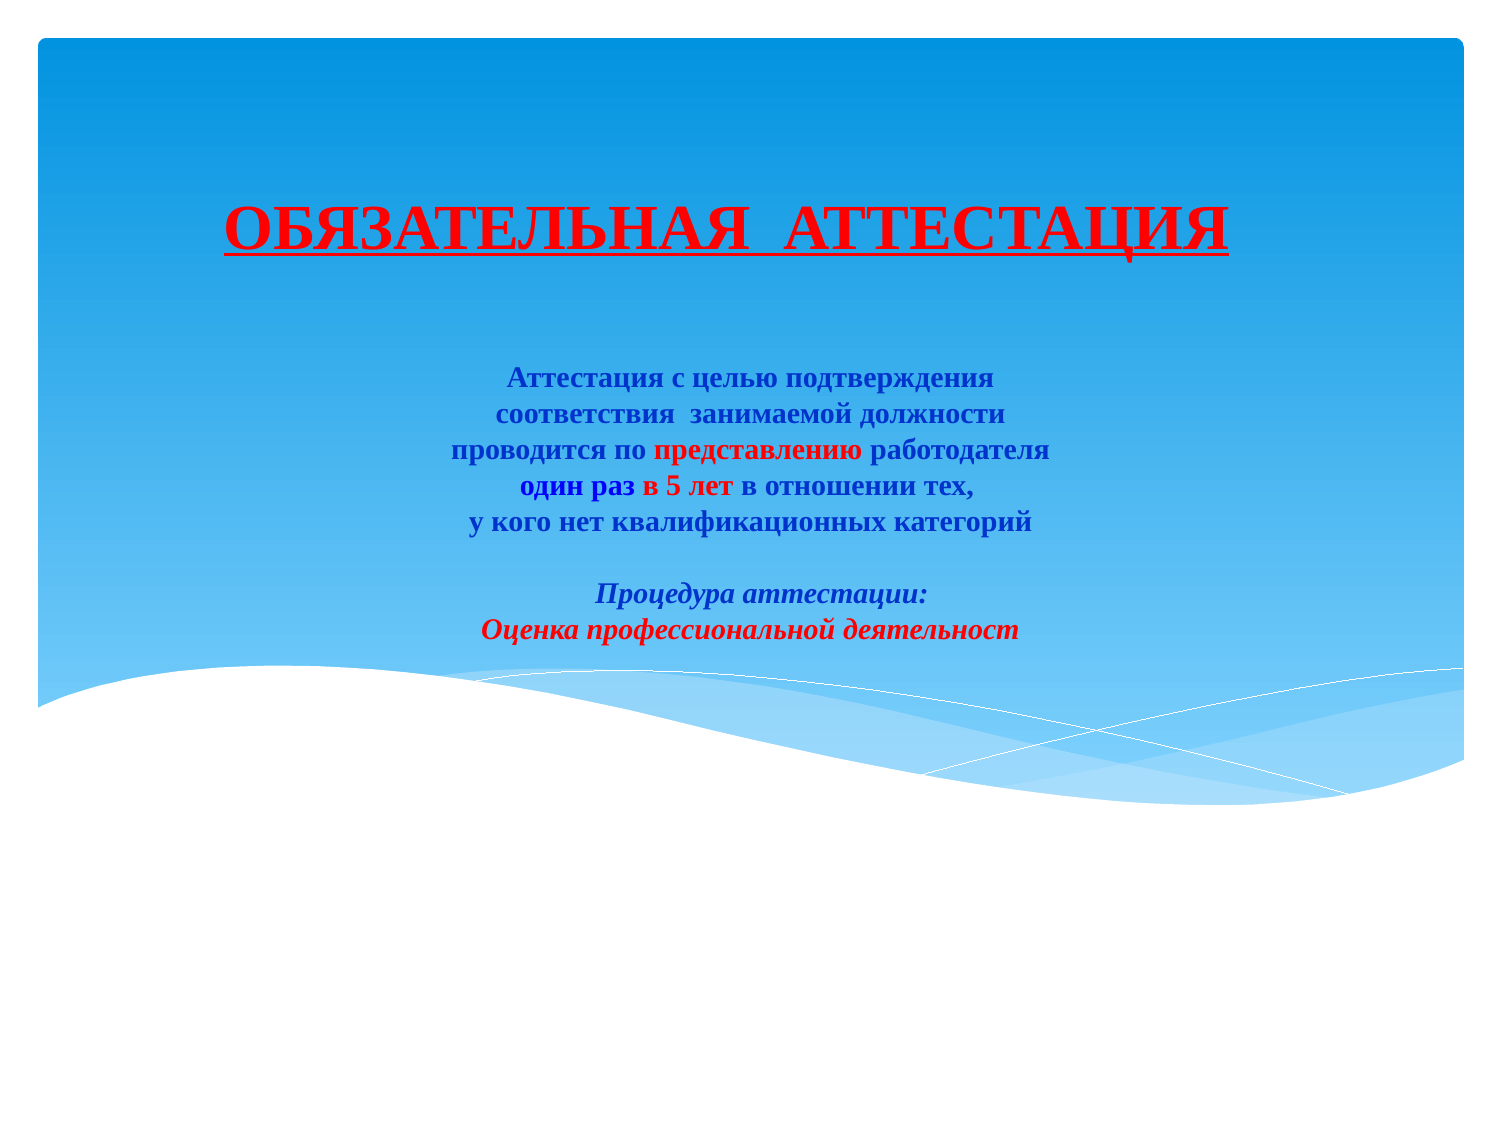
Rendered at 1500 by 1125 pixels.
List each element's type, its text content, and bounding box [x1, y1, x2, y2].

title Аттестация с целью подтверждения соответствия занимаемой должности проводится по представлению работодателя один раз в 5 лет в отношении тех, у кого нет квалификационных категорий Процедура аттестации: Оценка профессиональной деятельност [113, 349, 1389, 655]
list ОБЯЗАТЕЛЬНАЯ АТТЕСТАЦИЯ [206, 149, 1247, 315]
